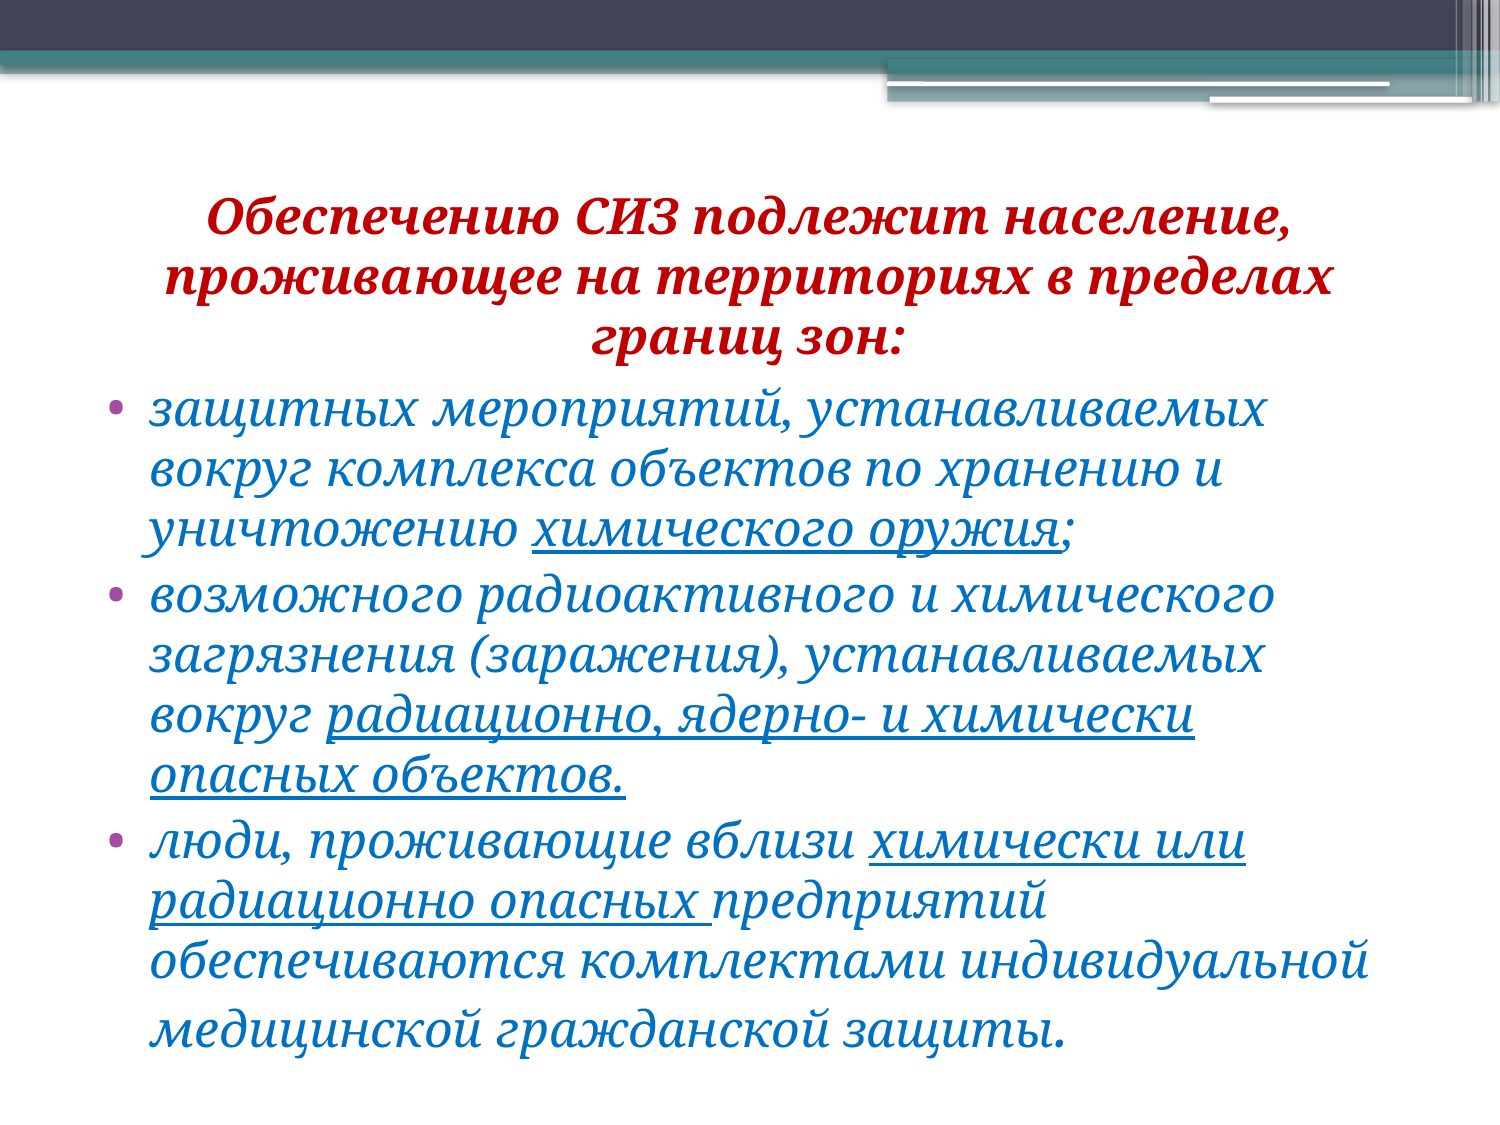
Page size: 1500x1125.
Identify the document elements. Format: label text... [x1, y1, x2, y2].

list защитных мероприятий, устанавливаемых вокруг комплекса объектов по хранению и уничтожению химического оружия; возможного радиоактивного и химического загрязнения (заражения), устанавливаемых вокруг радиационно, ядерно- и химически опасных объектов. люди, проживающие вблизи химически или радиационно опасных предприятий обеспечиваются комплектами индивидуальной медицинской гражданской защиты. [75, 368, 1425, 1079]
title Обеспечению СИЗ подлежит население, проживающее на территориях в пределах границ зон: [75, 187, 1425, 363]
